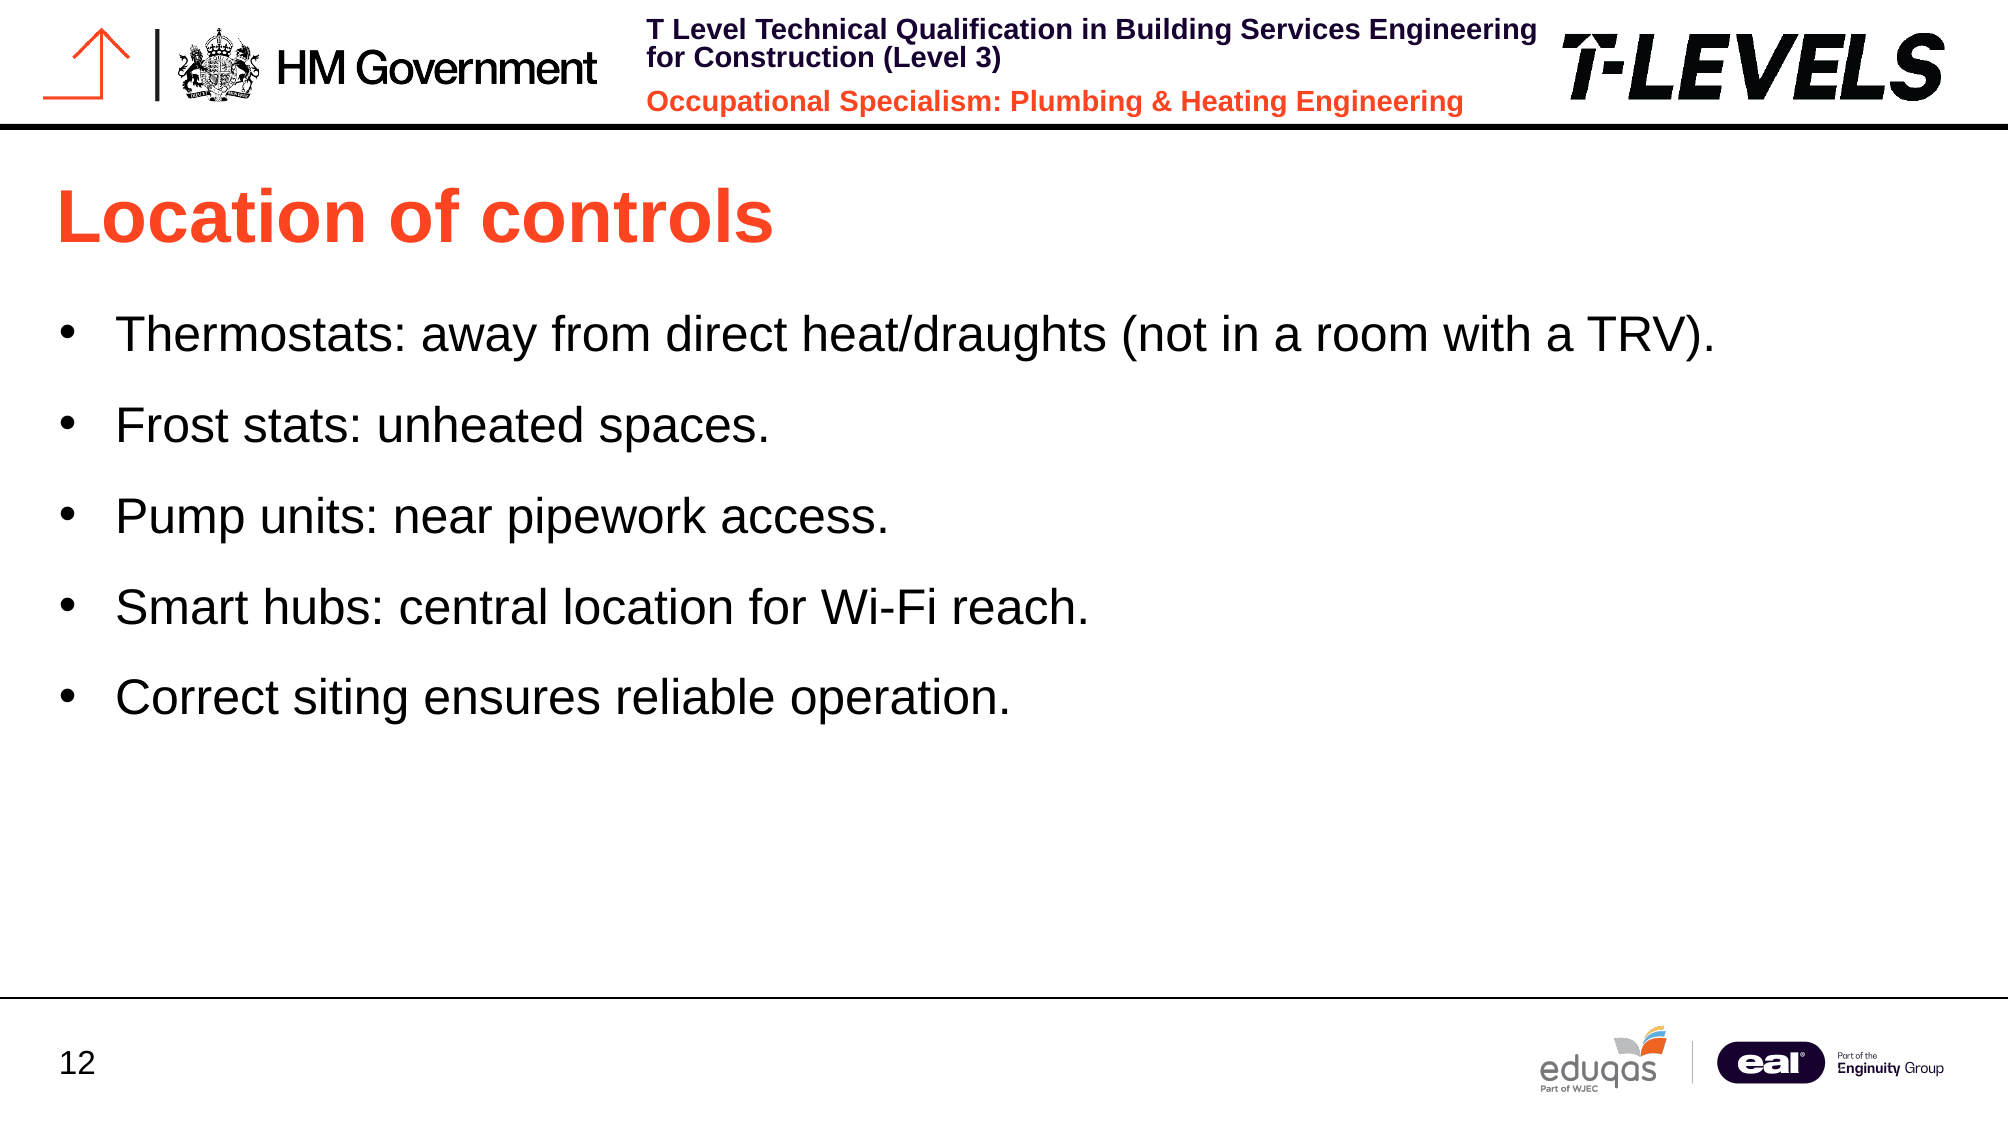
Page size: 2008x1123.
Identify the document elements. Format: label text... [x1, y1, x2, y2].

picture [1535, 1021, 1949, 1097]
picture [1543, 25, 1964, 108]
title Location of controls [41, 111, 1949, 314]
picture [38, 27, 136, 100]
list Thermostats: away from direct heat/draughts (not in a room with a TRV). Frost stats: unheated spaces. Pump units: near pipework access. Smart hubs: central location for Wi-Fi reach. Correct siting ensures reliable operation. [58, 295, 1949, 975]
picture [155, 28, 597, 102]
